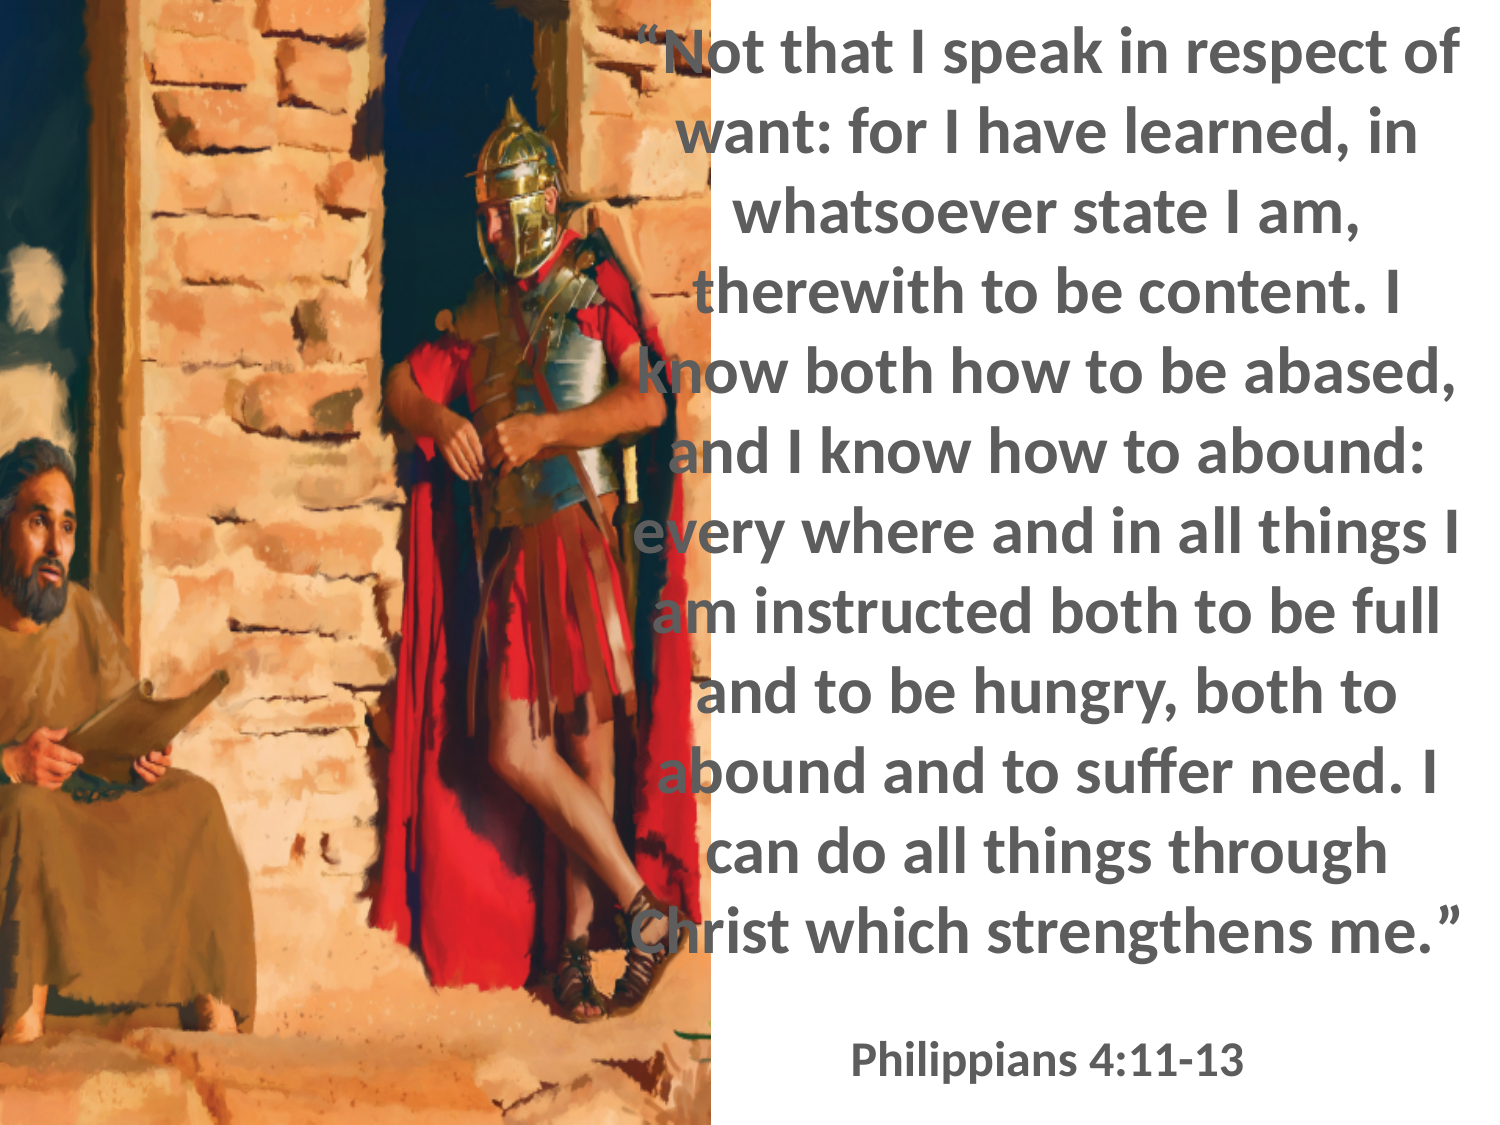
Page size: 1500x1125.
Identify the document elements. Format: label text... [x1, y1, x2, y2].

text_box “Not that I speak in respect of want: for I have learned, in whatsoever state I am, therewith to be content. I know both how to be abased, and I know how to abound: every where and in all things I am instructed both to be full and to be hungry, both to abound and to suffer need. I can do all things through Christ which strengthens me.” Philippians 4:11-13 [713, 0, 1487, 1095]
picture [0, 0, 711, 1125]
